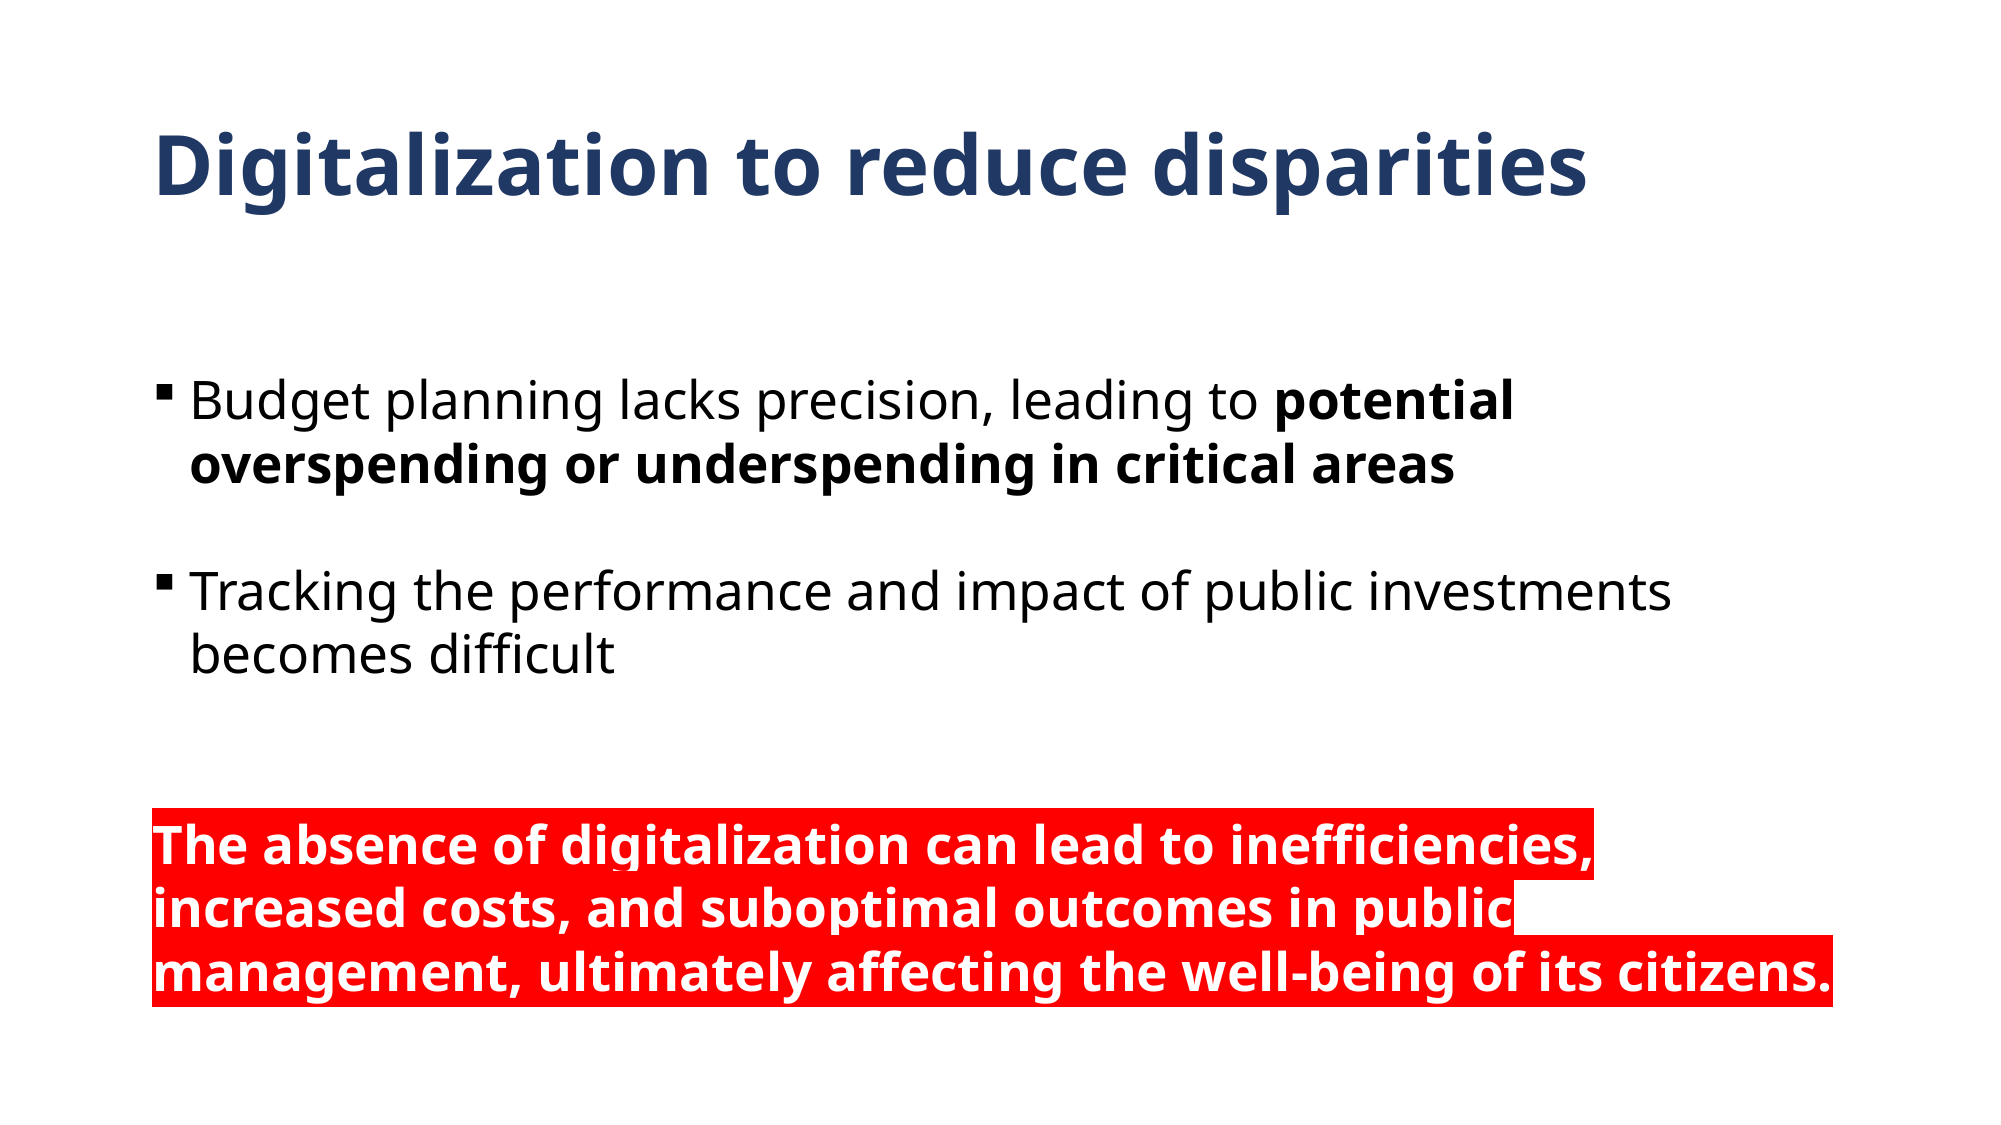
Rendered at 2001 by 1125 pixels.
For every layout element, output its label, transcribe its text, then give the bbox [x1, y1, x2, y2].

title Digitalization to reduce disparities [137, 59, 1863, 232]
list Budget planning lacks precision, leading to potential overspending or underspending in critical areas Tracking the performance and impact of public investments becomes difficult The absence of digitalization can lead to inefficiencies, increased costs, and suboptimal outcomes in public management, ultimately affecting the well-being of its citizens. [137, 232, 1863, 1014]
